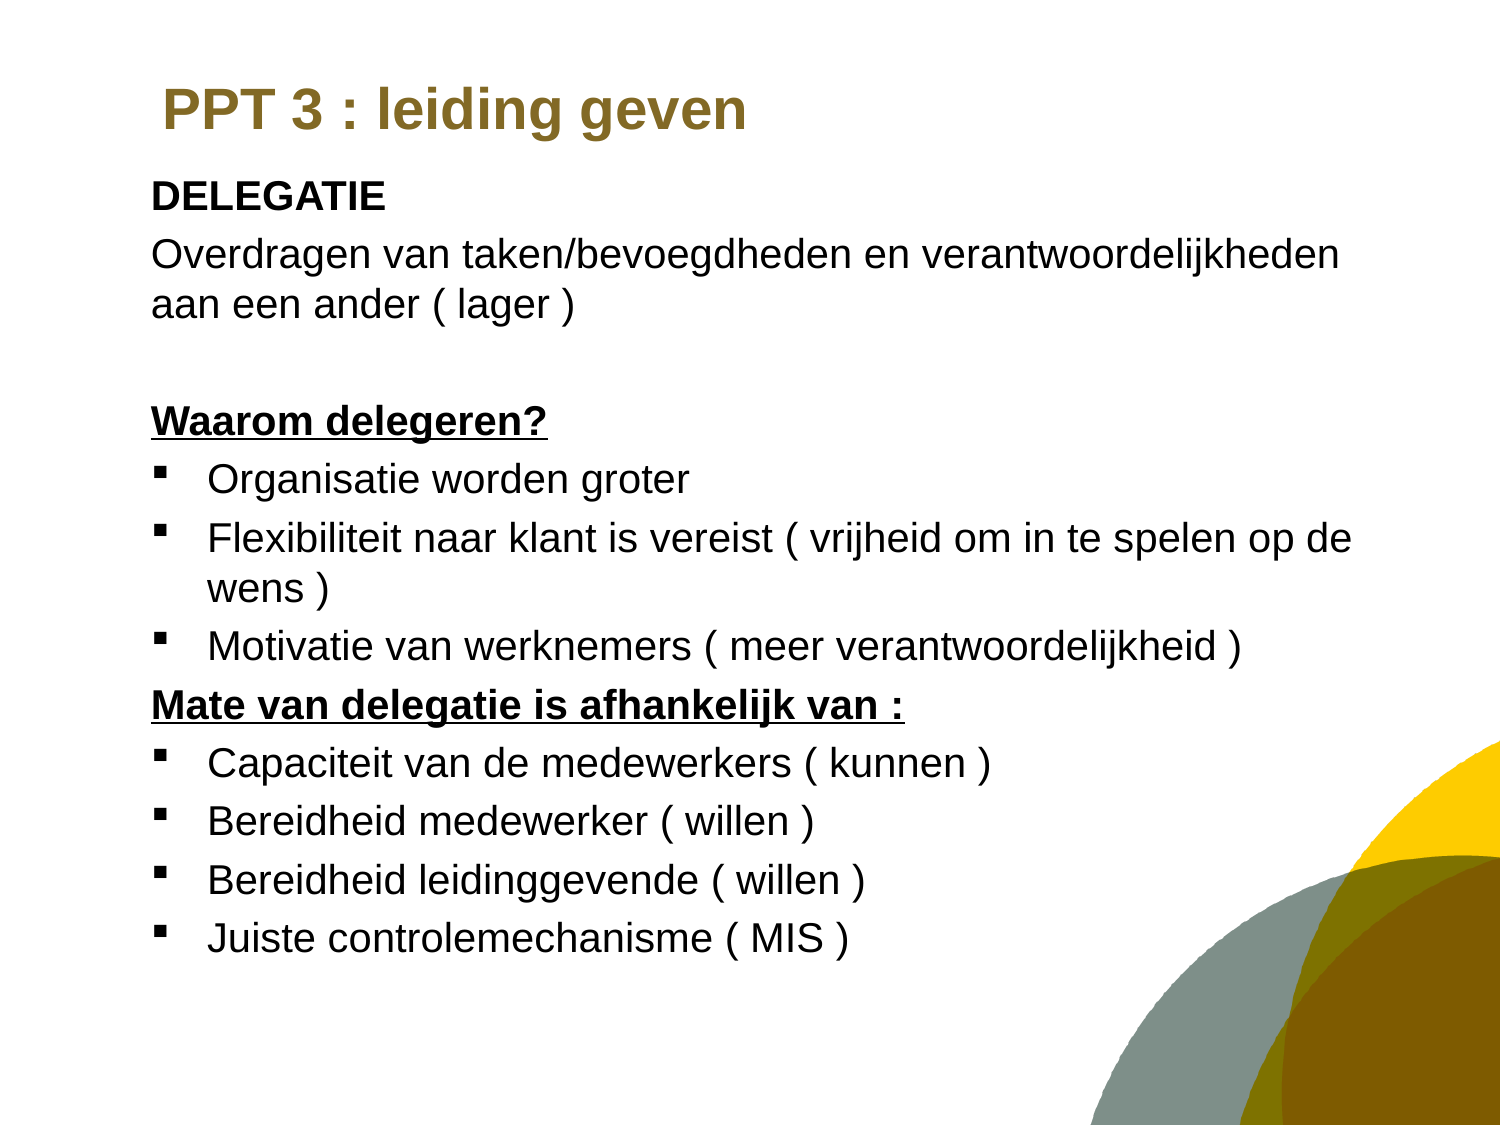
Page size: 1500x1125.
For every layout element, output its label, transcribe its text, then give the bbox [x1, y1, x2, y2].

picture [66, 727, 1500, 1125]
list DELEGATIE Overdragen van taken/bevoegdheden en verantwoordelijkheden aan een ander ( lager ) Waarom delegeren? Organisatie worden groter Flexibiliteit naar klant is vereist ( vrijheid om in te spelen op de wens ) Motivatie van werknemers ( meer verantwoordelijkheid ) Mate van delegatie is afhankelijk van : Capaciteit van de medewerkers ( kunnen ) Bereidheid medewerker ( willen ) Bereidheid leidinggevende ( willen ) Juiste controlemechanisme ( MIS ) [135, 160, 1402, 994]
title PPT 3 : leiding geven [147, 54, 1414, 149]
